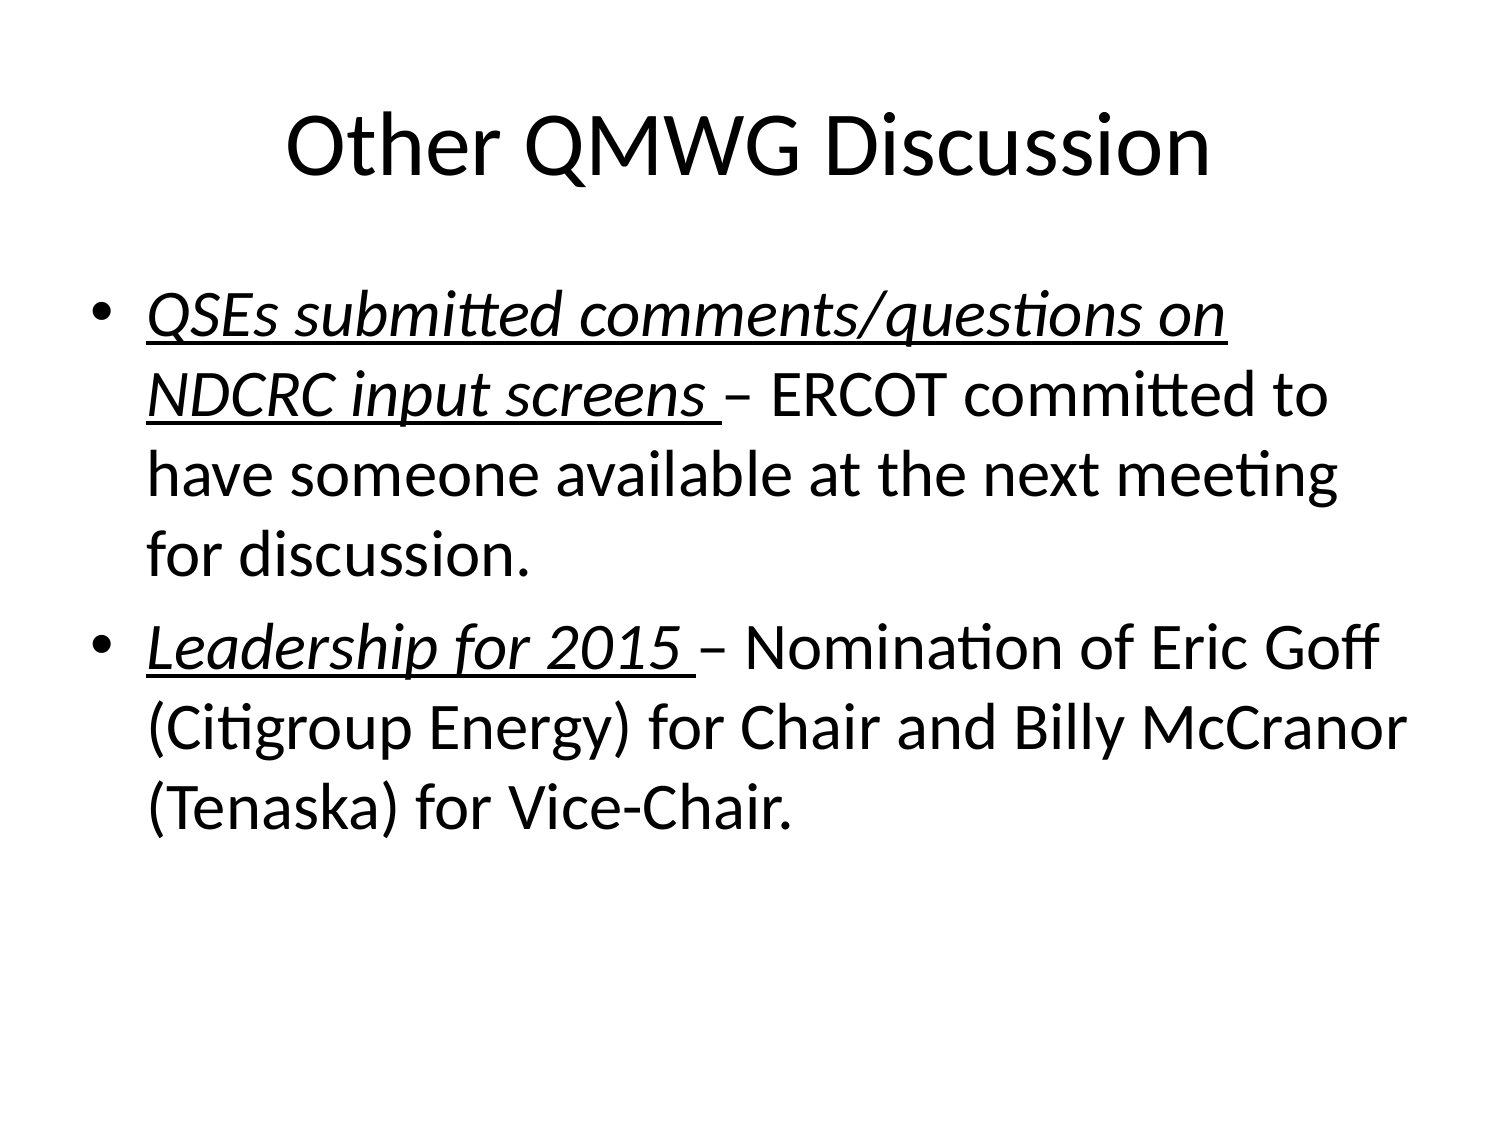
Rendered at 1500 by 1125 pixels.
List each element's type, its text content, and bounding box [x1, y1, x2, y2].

list QSEs submitted comments/questions on NDCRC input screens – ERCOT committed to have someone available at the next meeting for discussion. Leadership for 2015 – Nomination of Eric Goff (Citigroup Energy) for Chair and Billy McCranor (Tenaska) for Vice-Chair. [75, 262, 1425, 1005]
title Other QMWG Discussion [75, 45, 1425, 233]
